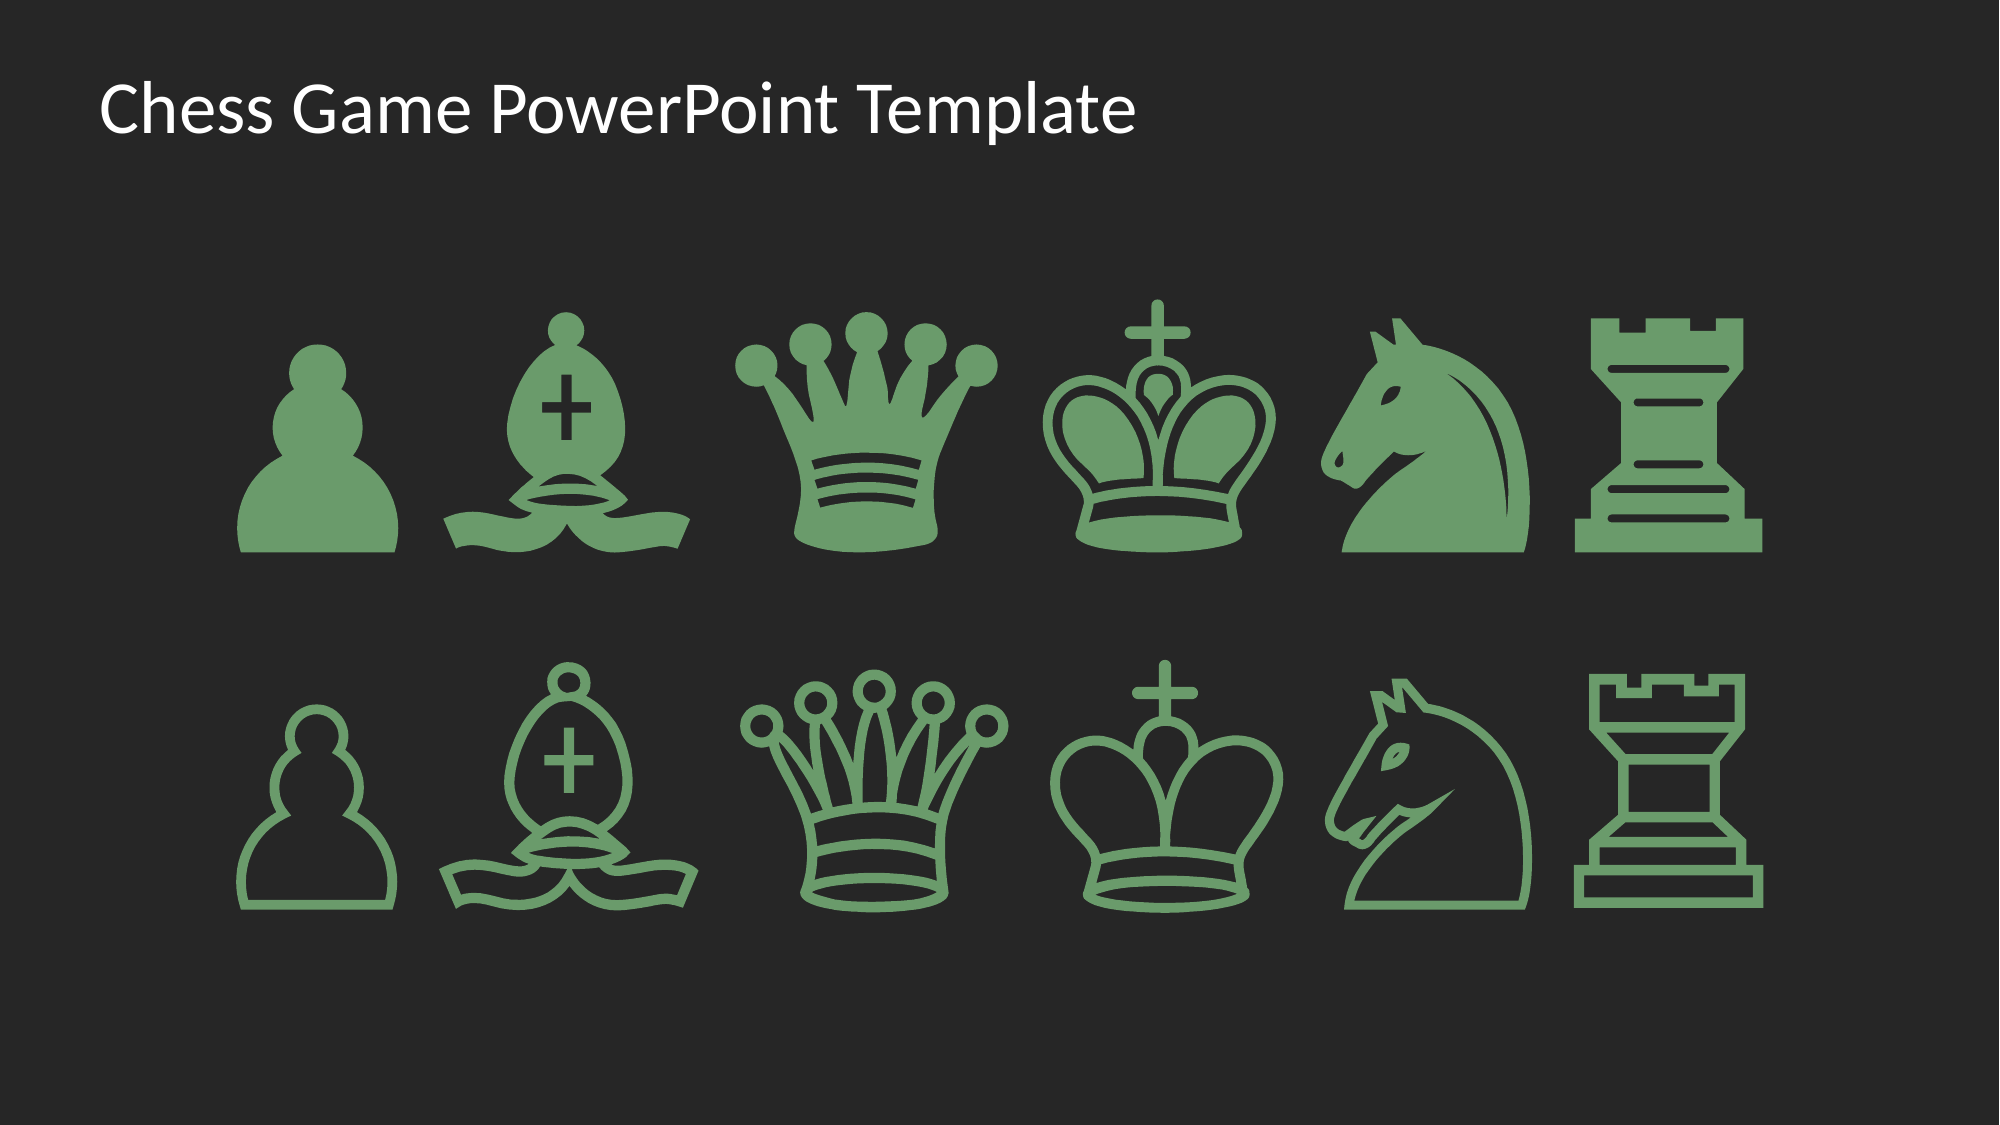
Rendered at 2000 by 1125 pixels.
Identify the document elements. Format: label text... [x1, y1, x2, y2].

text_box [1050, 659, 1284, 913]
text_box [443, 312, 691, 553]
text_box [740, 669, 1009, 913]
text_box [735, 312, 998, 553]
title Chess Game PowerPoint Template [99, 45, 1900, 162]
text_box [1324, 678, 1533, 910]
text_box [1574, 318, 1763, 553]
text_box [236, 704, 398, 910]
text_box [438, 661, 699, 911]
text_box [237, 344, 399, 553]
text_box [1042, 299, 1277, 553]
text_box [1573, 673, 1764, 908]
text_box [1321, 318, 1530, 553]
